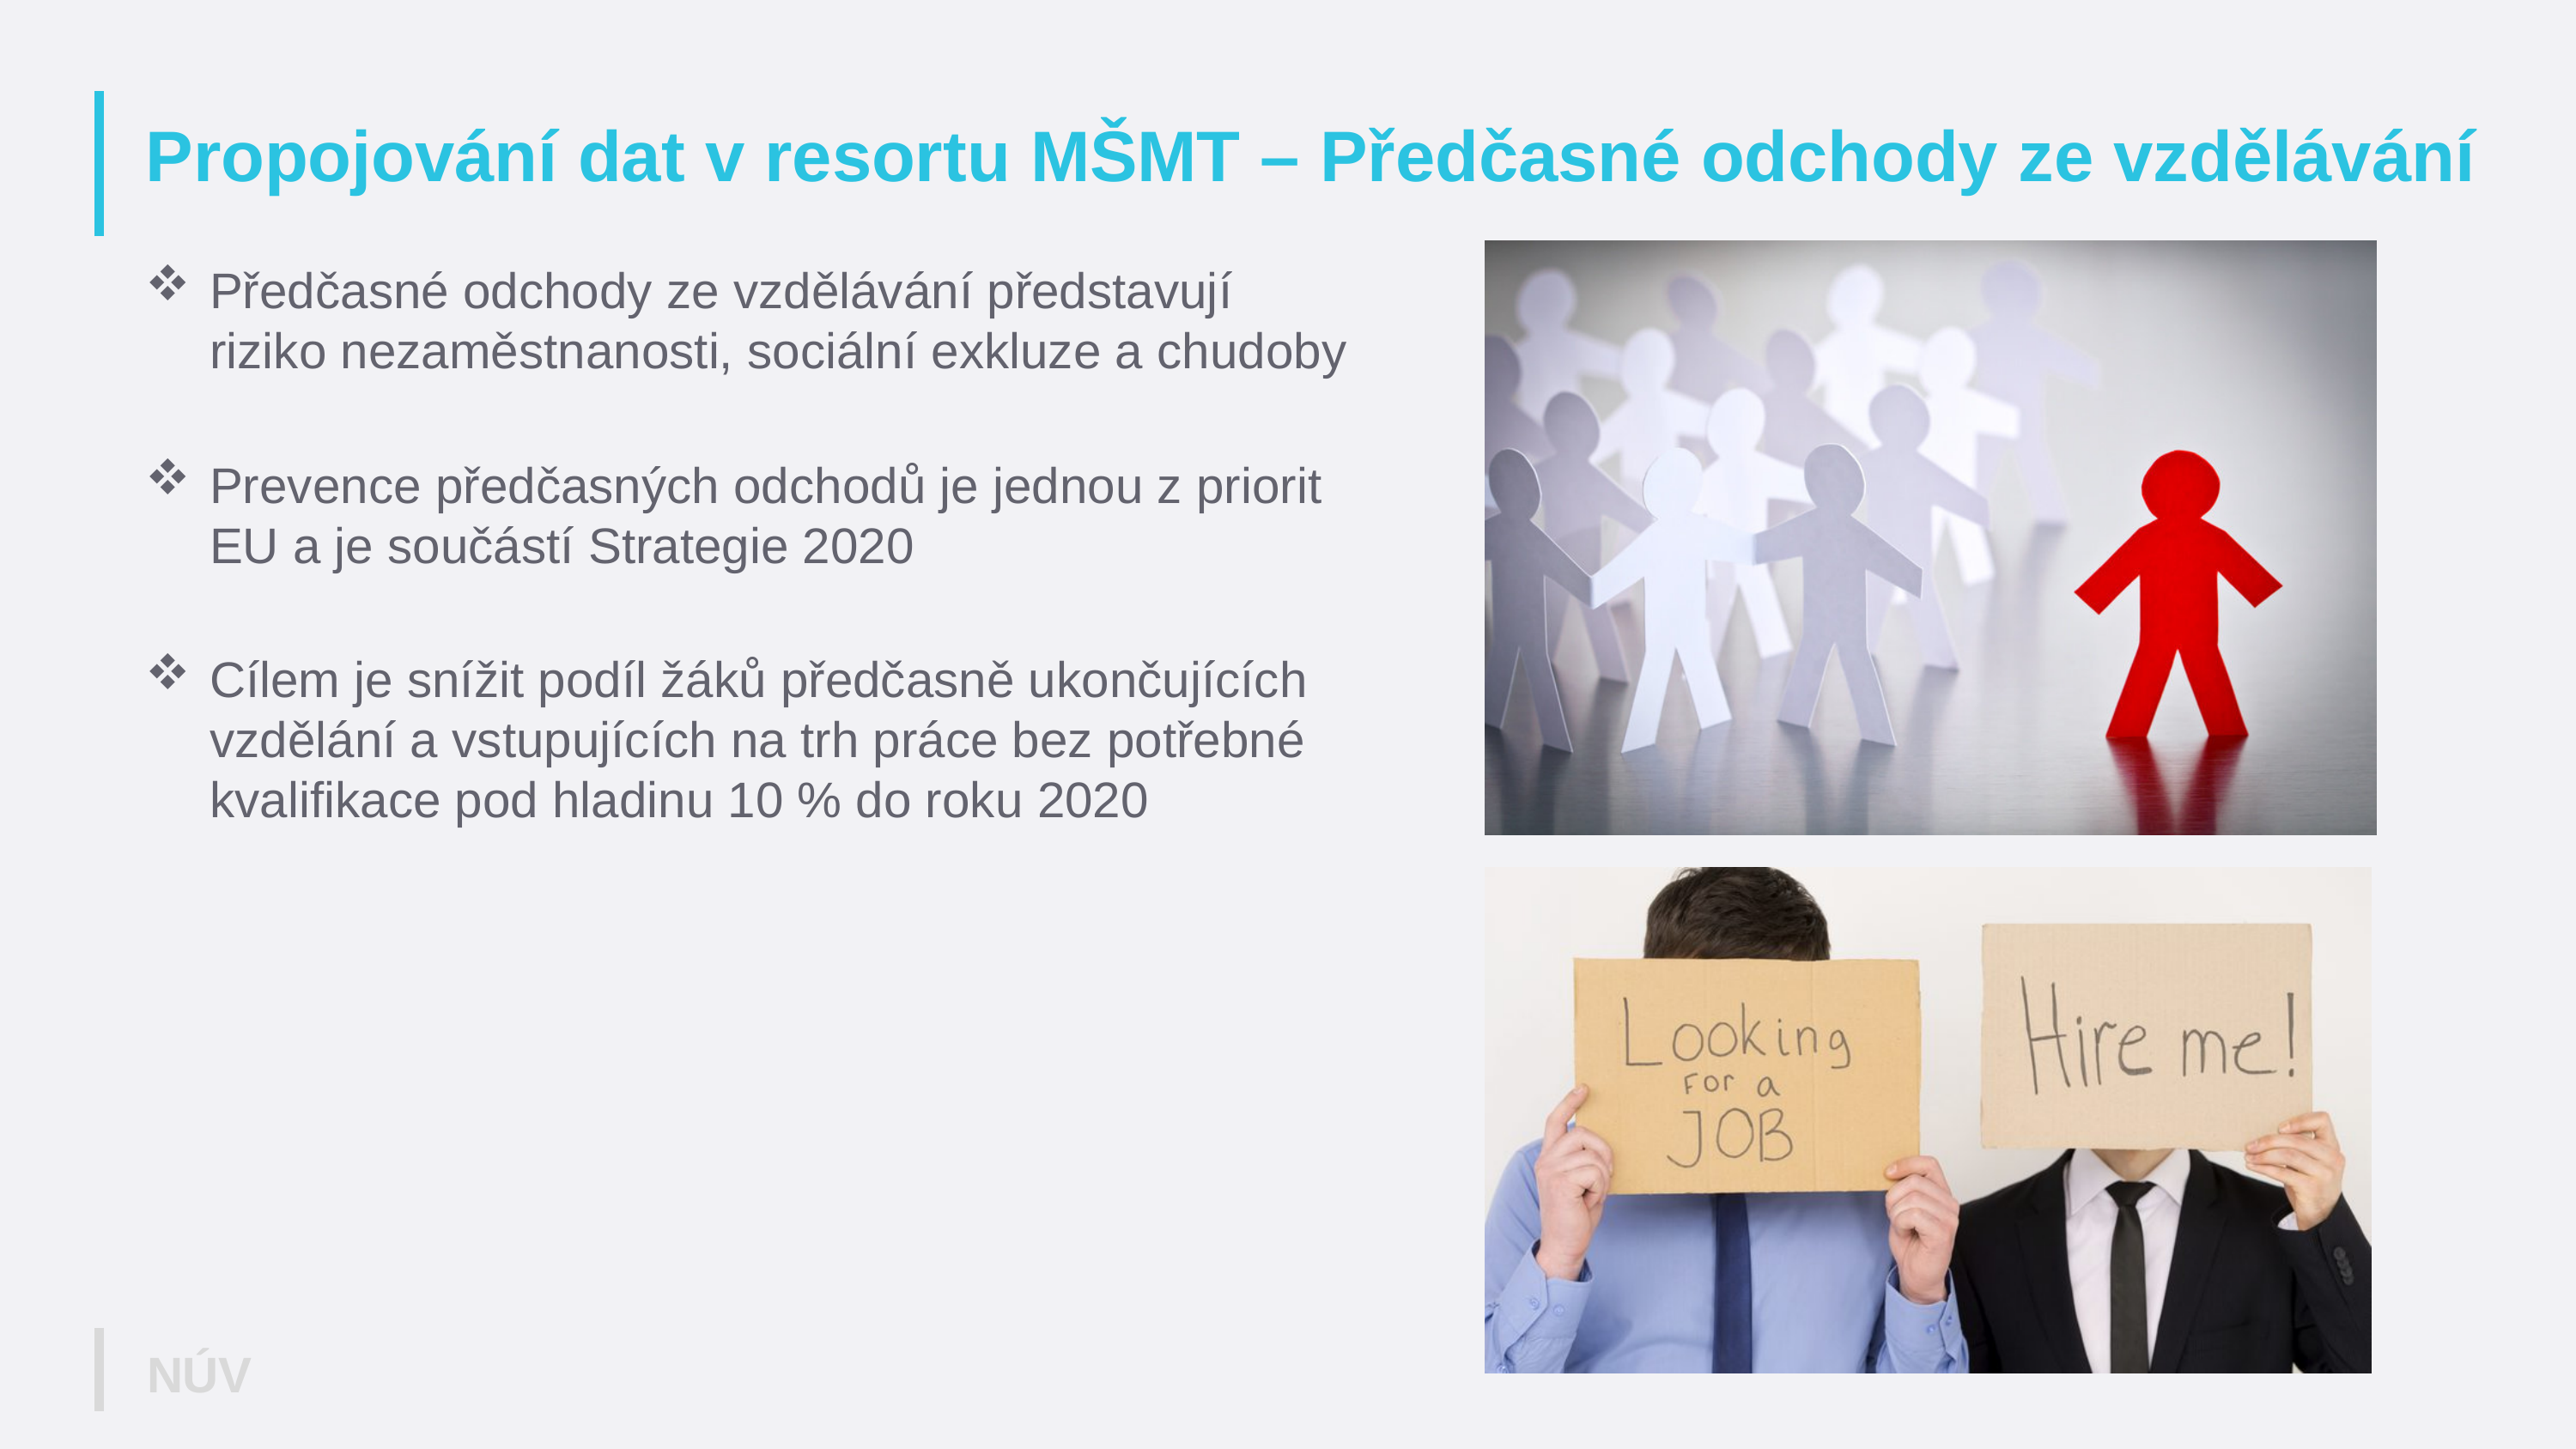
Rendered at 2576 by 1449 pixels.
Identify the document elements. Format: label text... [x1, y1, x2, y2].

title Propojování dat v resortu MŠMT – Předčasné odchody ze vzdělávání [132, 112, 2555, 282]
picture [1485, 240, 2377, 835]
picture [1485, 867, 2372, 1373]
text_box Předčasné odchody ze vzdělávání představují riziko nezaměstnanosti, sociální exkluze a chudoby Prevence předčasných odchodů je jednou z priorit EU a je součástí Strategie 2020 Cílem je snížit podíl žáků předčasně ukončujících vzdělání a vstupujících na trh práce bez potřebné kvalifikace pod hladinu 10 % do roku 2020 [132, 282, 1364, 901]
